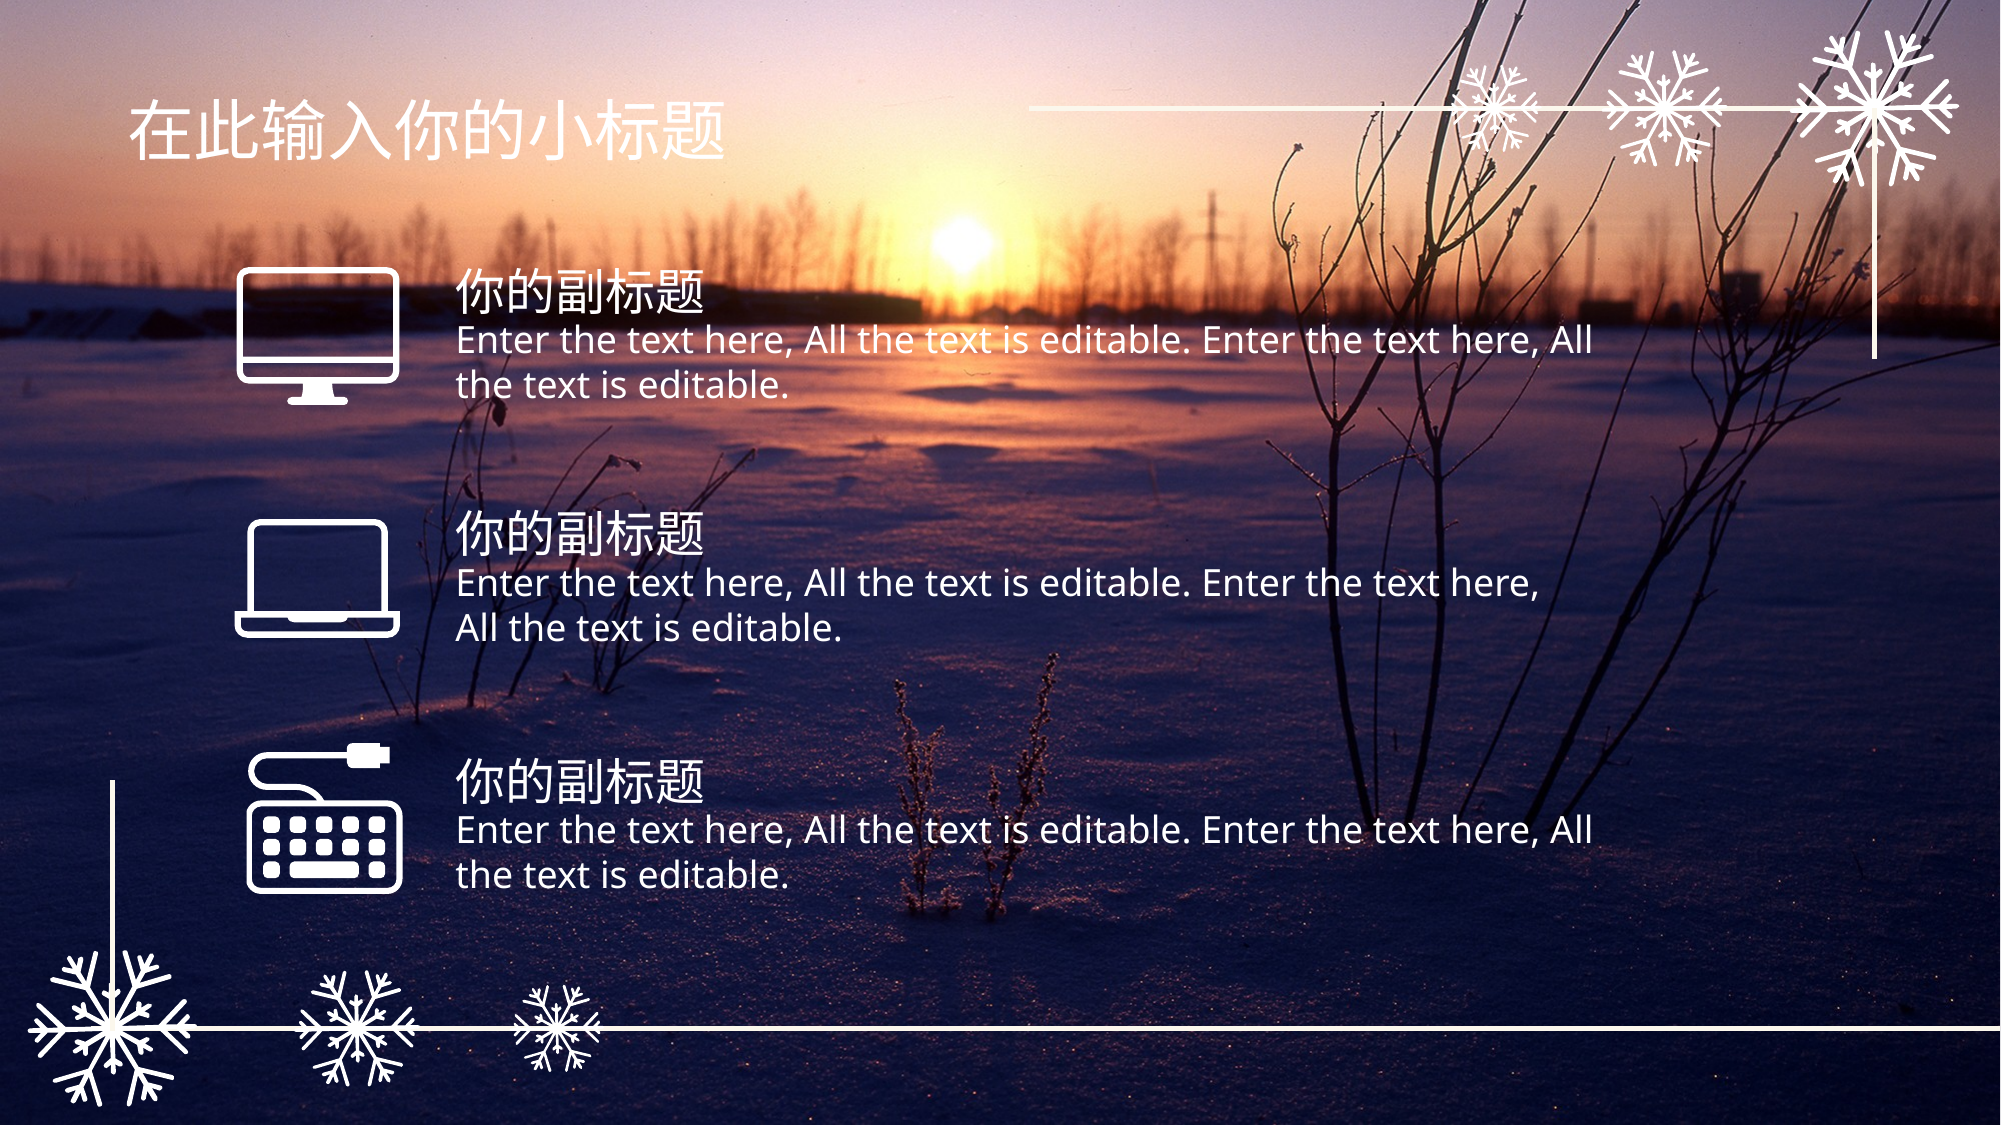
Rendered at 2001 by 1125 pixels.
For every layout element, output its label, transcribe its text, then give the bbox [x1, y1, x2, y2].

text_box Enter the text here, All the text is editable. Enter the text here, All the text is editable. [440, 551, 1590, 656]
text_box 你的副标题 [440, 495, 1002, 551]
text_box 你的副标题 [440, 253, 1002, 309]
picture [0, 0, 2001, 1125]
text_box [236, 267, 400, 405]
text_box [1028, 26, 1958, 360]
text_box 你的副标题 [440, 742, 1002, 798]
text_box Enter the text here, All the text is editable. Enter the text here, All the text is editable. [440, 309, 1610, 414]
text_box [234, 519, 400, 638]
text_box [29, 946, 2000, 1111]
text_box 在此输入你的小标题 [112, 81, 1023, 177]
text_box Enter the text here, All the text is editable. Enter the text here, All the text is editable. [440, 798, 1610, 904]
